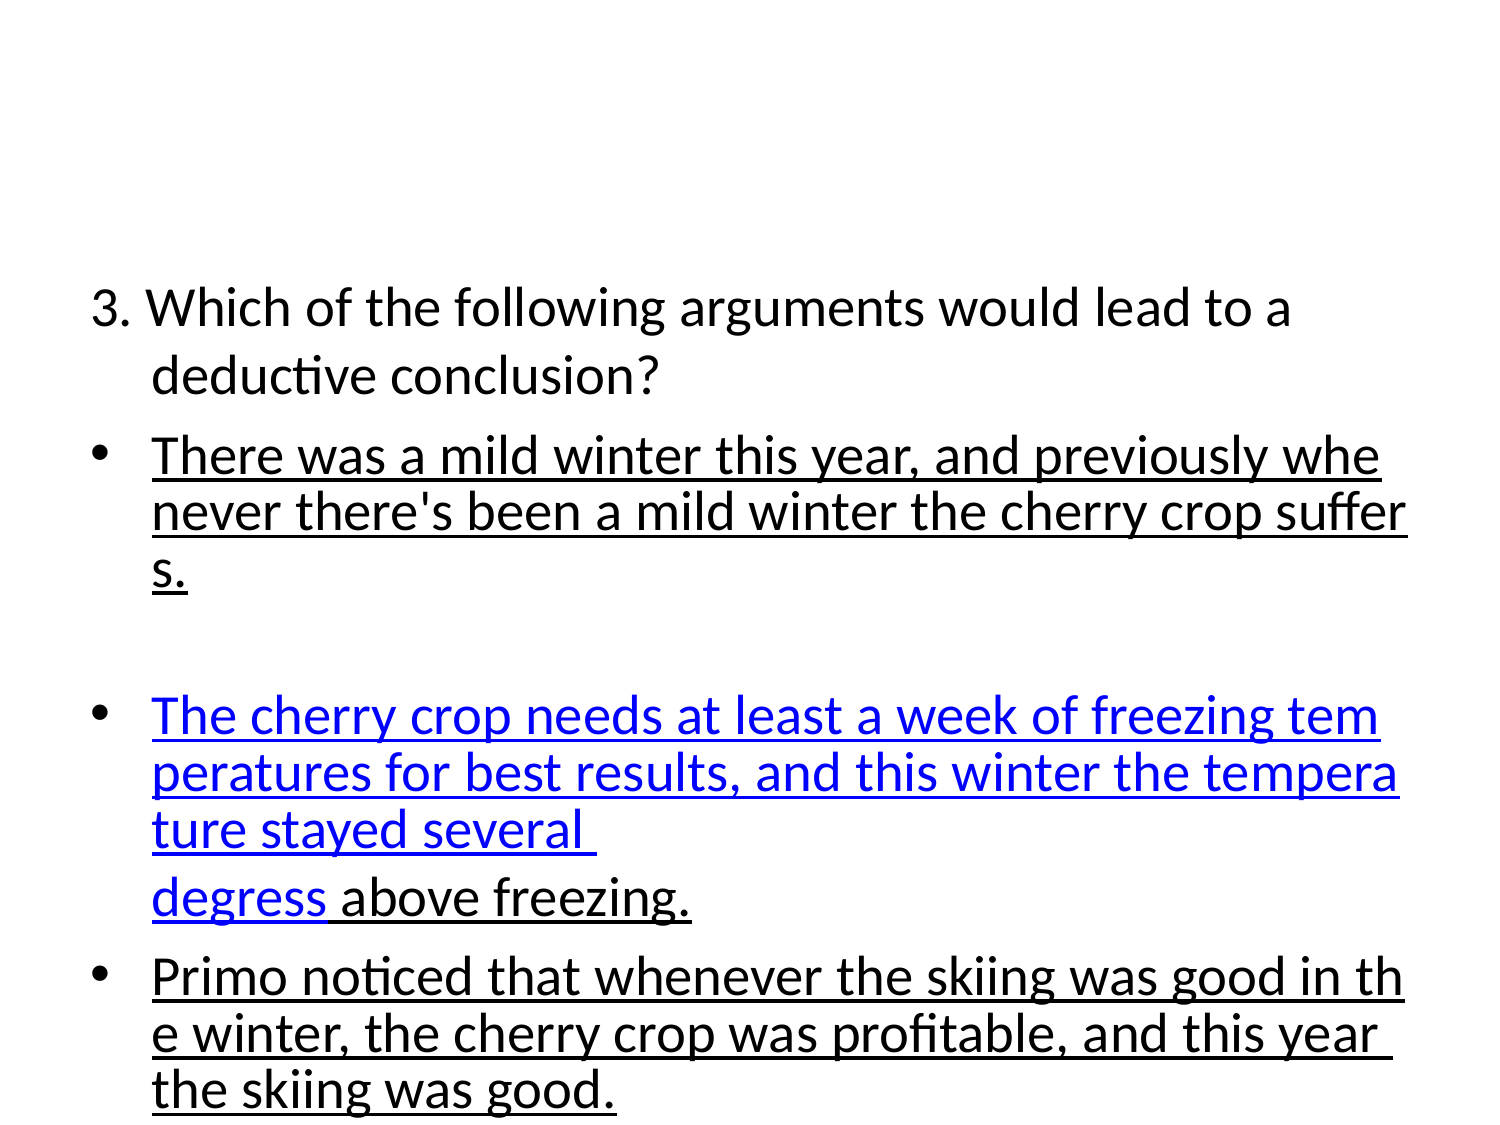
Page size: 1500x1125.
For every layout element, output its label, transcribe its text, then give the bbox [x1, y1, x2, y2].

list 3. Which of the following arguments would lead to a deductive conclusion? There was a mild winter this year, and previously whenever there's been a mild winter the cherry crop suffers. The cherry crop needs at least a week of freezing temperatures for best results, and this winter the temperature stayed several degress above freezing. Primo noticed that whenever the skiing was good in the winter, the cherry crop was profitable, and this year the skiing was good. Not since 1972 have I seen a good cherry crop after a mild winter, and this winter has been mild. [75, 262, 1425, 1005]
